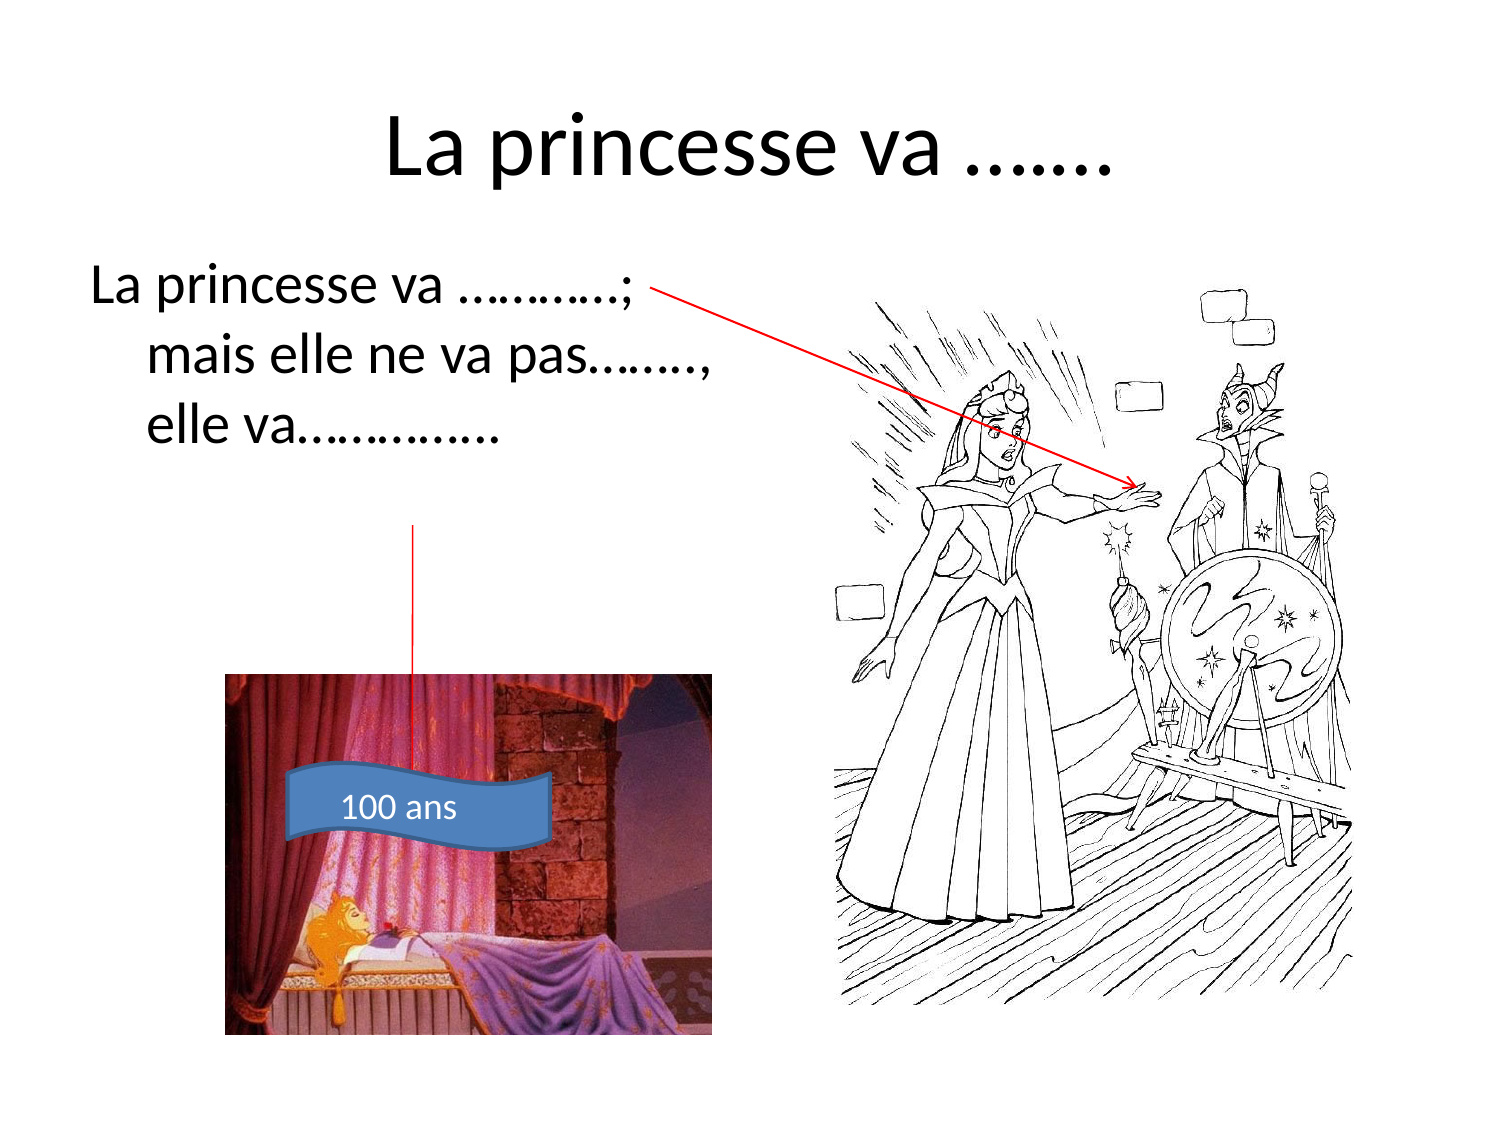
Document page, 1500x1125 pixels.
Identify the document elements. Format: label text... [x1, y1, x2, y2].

picture [834, 262, 1354, 1006]
title La princesse va ….… [75, 45, 1425, 233]
picture [224, 674, 713, 1035]
list La princesse va …………; mais elle ne va pas…….., elle va…………... [75, 237, 738, 980]
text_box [649, 287, 1138, 488]
